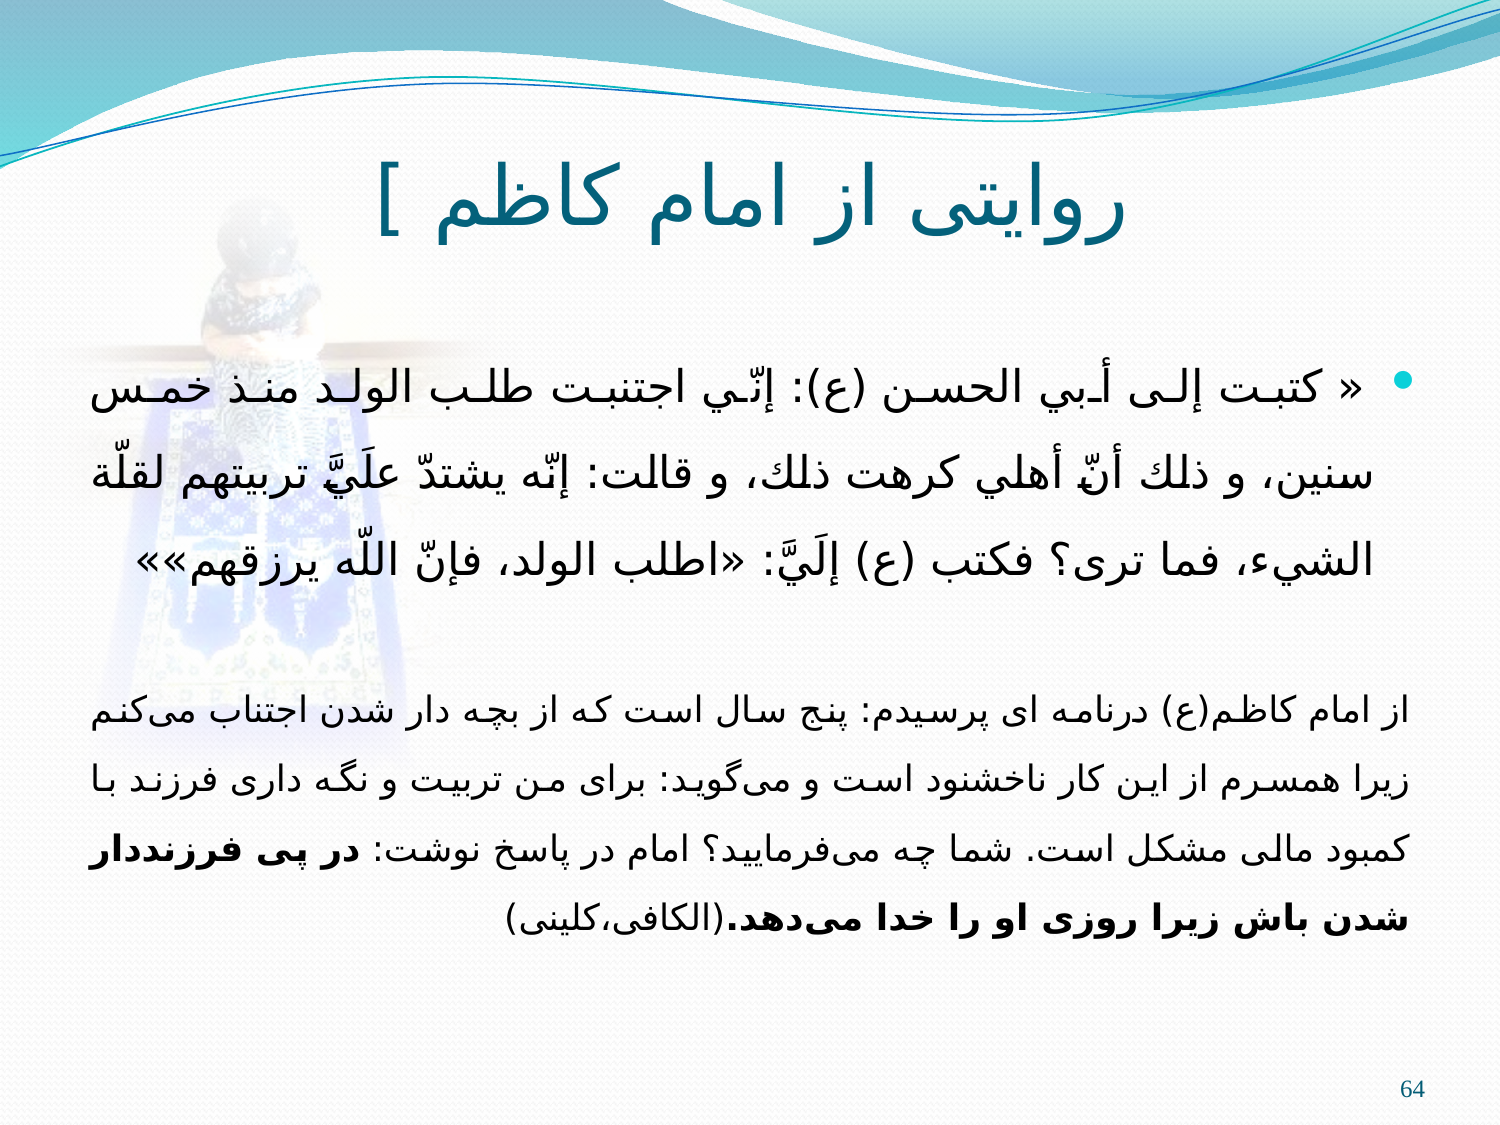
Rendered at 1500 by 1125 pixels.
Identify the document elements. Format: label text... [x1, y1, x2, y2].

picture [29, 148, 526, 811]
picture [458, 208, 470, 219]
picture [513, 205, 526, 217]
list « كتبت إلى أبي الحسن (ع): إنّي اجتنبت طلب الولد منذ خمس سنين، و ذلك أنّ أهلي كرهت ذلك، و قالت: إنّه يشتدّ علَيَّ تربيتهم لقلّة الشي‌ء، فما ترى؟ فكتب (ع) إلَيَّ: «اطلب الولد، فإنّ اللّه يرزقهم»» از امام کاظم(ع) درنامه ای پرسیدم: پنج سال است که از بچه دار شدن اجتناب می‌کنم زیرا همسرم از این کار ناخشنود است و می‌گوید: برای من تربیت و نگه داری فرزند با کمبود مالی مشکل است. شما چه می‌فرمایید؟ امام در پاسخ نوشت: در پی فرزنددار شدن باش زیرا روزی او را خدا می‌دهد.(الکافی،کلینی) [74, 317, 1426, 1038]
title روایتی از امام کاظم ] [76, 54, 1428, 243]
slide_number 64 [1299, 1042, 1425, 1103]
